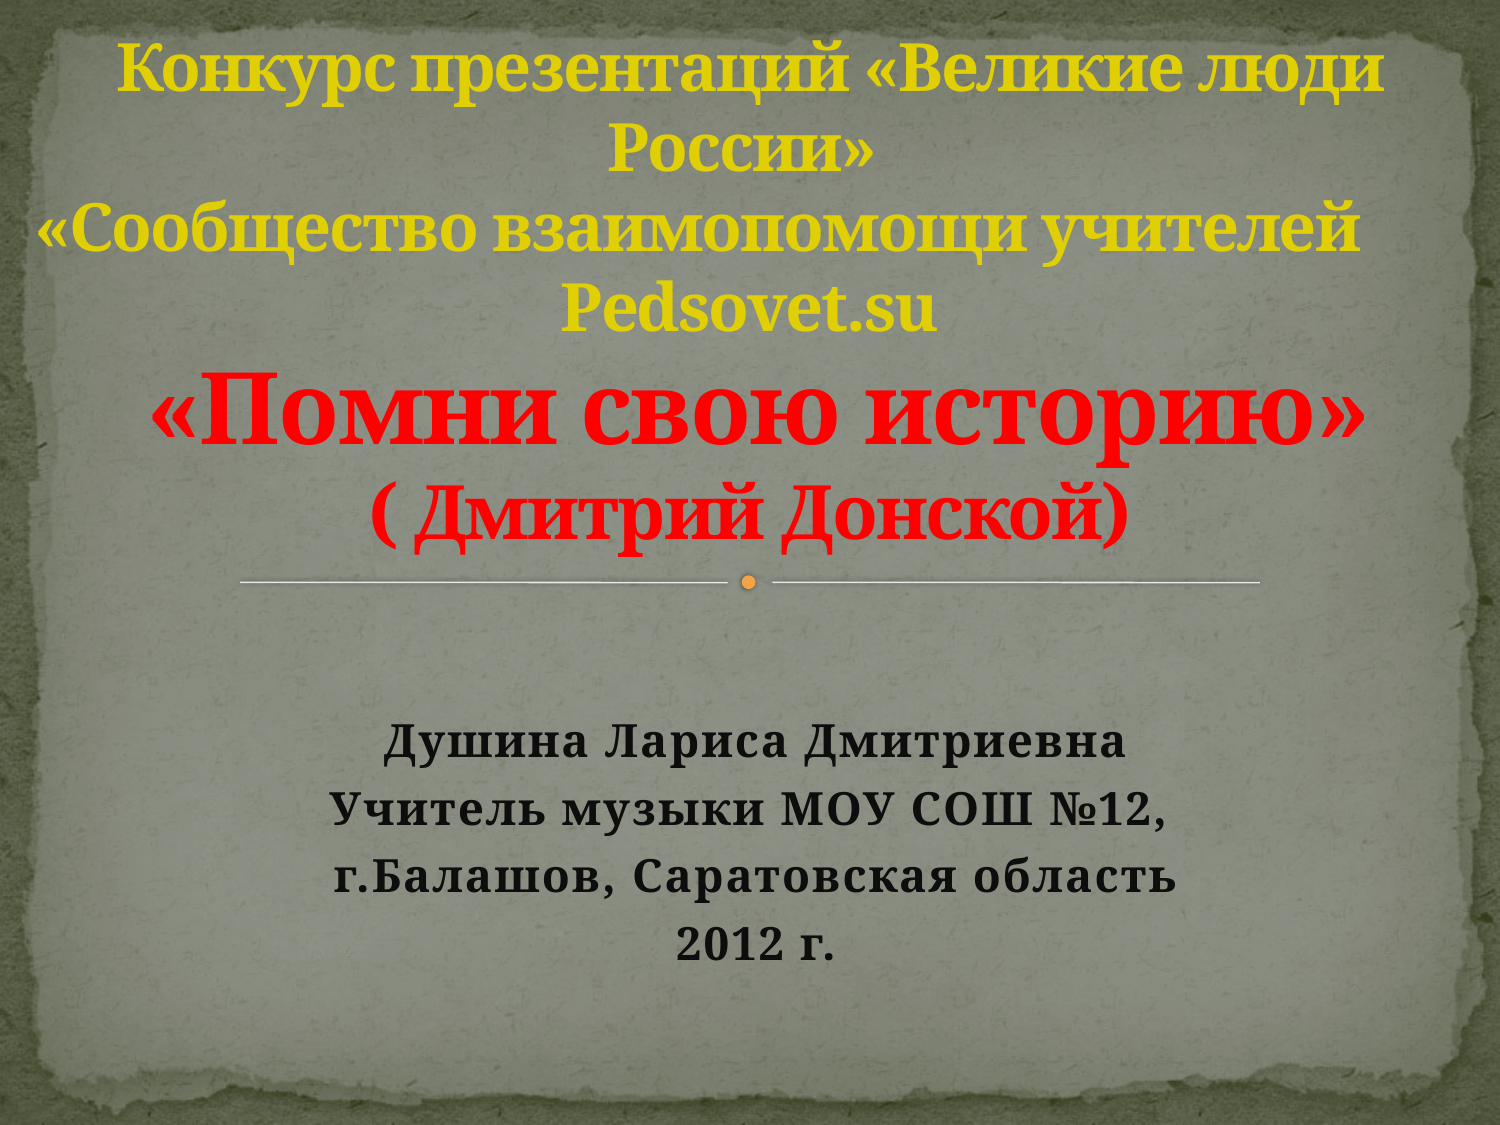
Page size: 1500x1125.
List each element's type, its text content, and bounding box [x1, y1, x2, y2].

title Конкурс презентаций «Великие люди России» «Сообщество взаимопомощи учителей Pedsovet.su «Помни свою историю» ( Дмитрий Донской) [0, 0, 1500, 563]
subtitle Душина Лариса Дмитриевна Учитель музыки МОУ СОШ №12, г.Балашов, Саратовская область 2012 г. [242, 704, 1270, 979]
